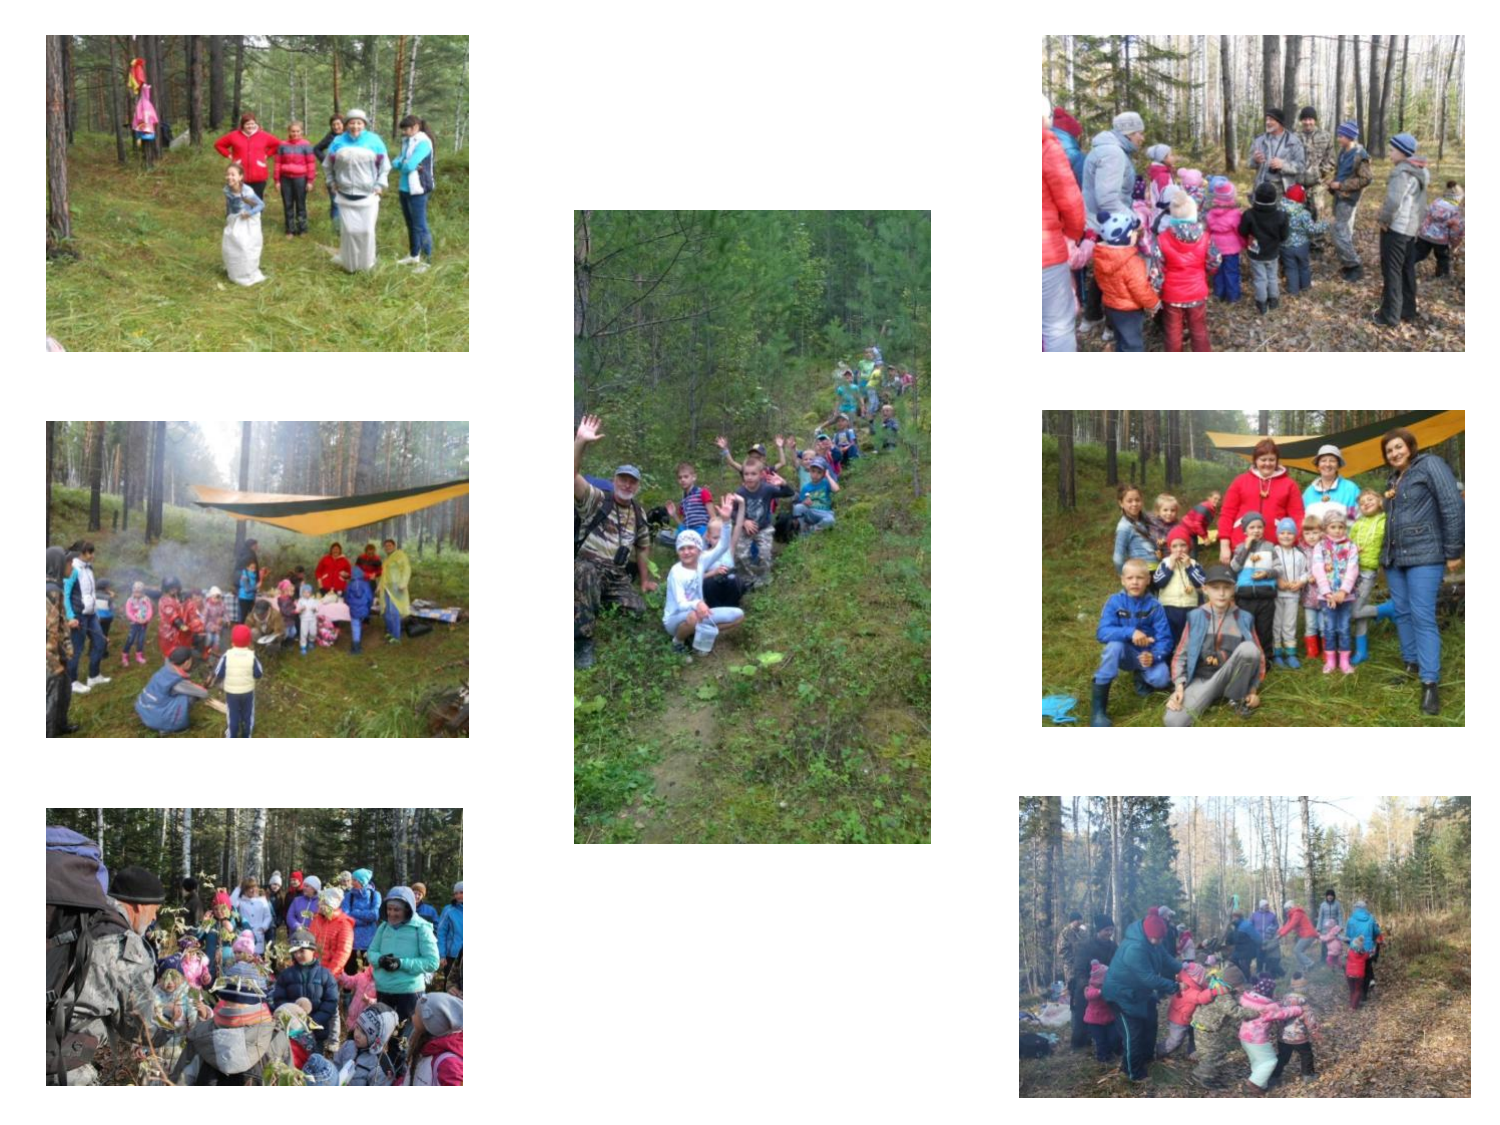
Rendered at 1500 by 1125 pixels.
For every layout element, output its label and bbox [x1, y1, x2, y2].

picture [46, 808, 464, 1086]
picture [1042, 34, 1466, 352]
picture [46, 34, 470, 352]
picture [573, 210, 931, 845]
picture [1042, 409, 1466, 727]
picture [1019, 796, 1471, 1099]
picture [46, 421, 470, 739]
